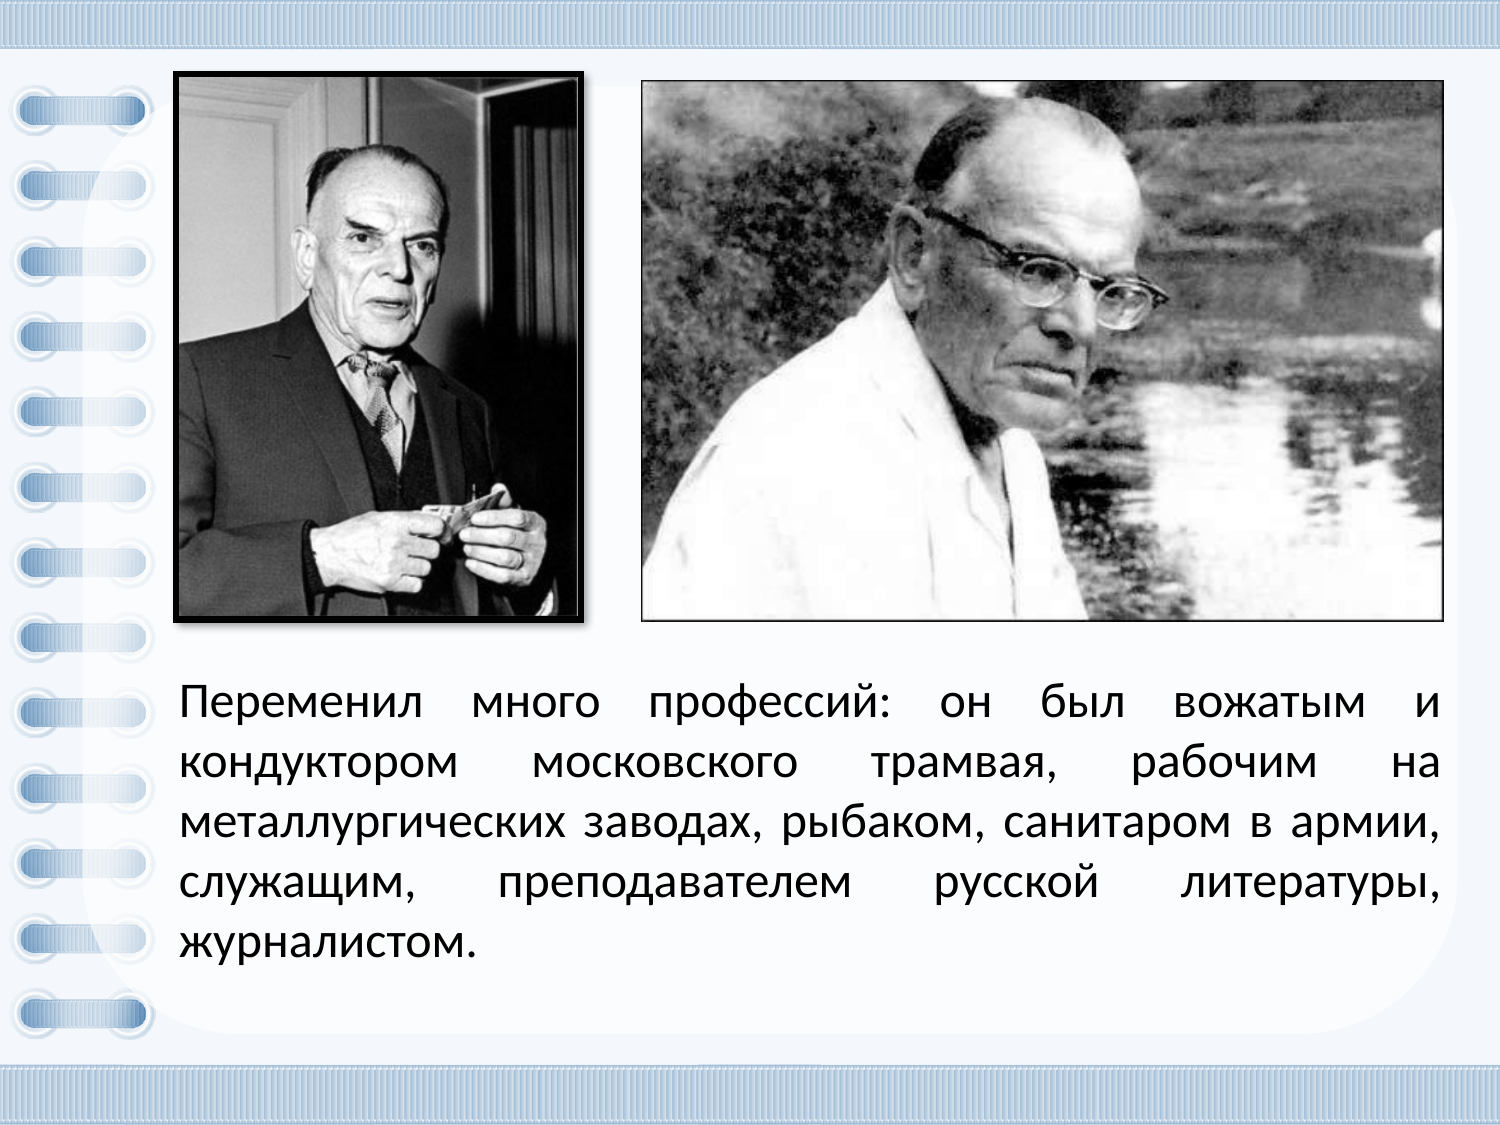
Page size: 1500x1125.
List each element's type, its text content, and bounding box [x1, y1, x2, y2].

text_box Переменил много профессий: он был вожатым и кондуктором московского трамвая, рабочим на металлургических заводах, рыбаком, санитаром в армии, служащим, преподавателем русской литературы, журналистом. [164, 659, 1457, 1035]
picture [179, 77, 578, 617]
picture [641, 80, 1444, 622]
